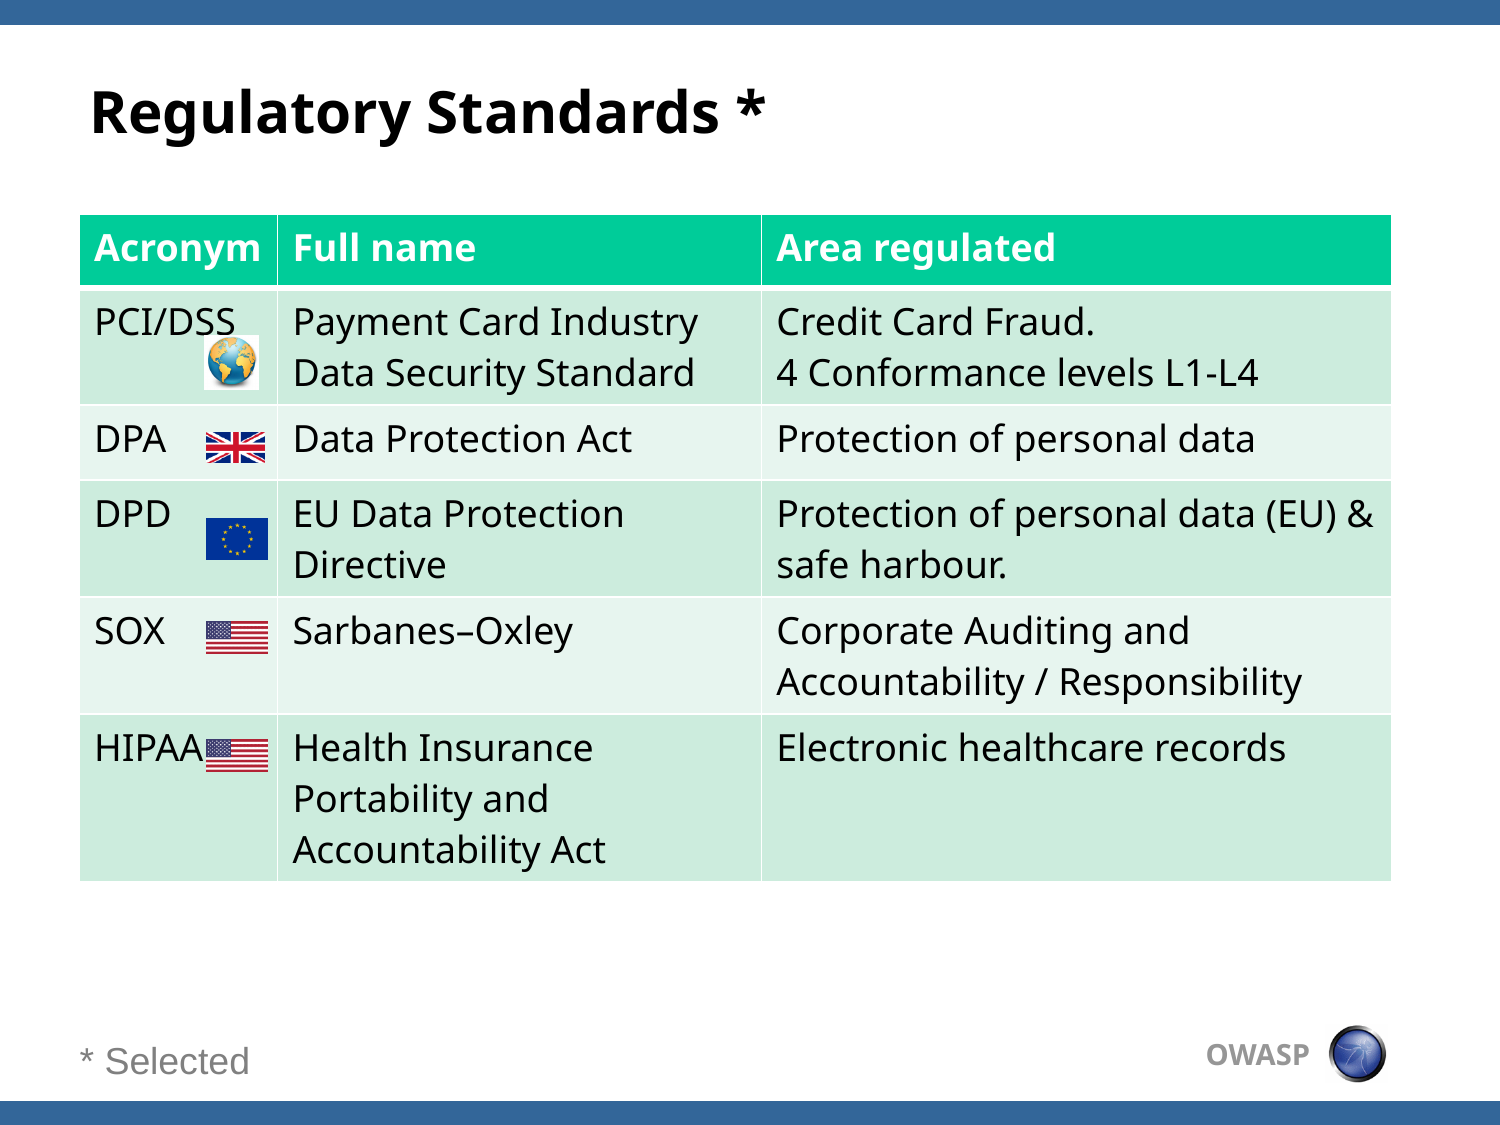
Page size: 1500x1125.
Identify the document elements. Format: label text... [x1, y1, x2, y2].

table_header Area regulated [762, 215, 1391, 285]
table_cell PCI/DSS [80, 291, 277, 404]
table_cell DPD [80, 481, 277, 596]
title Regulatory Standards * [75, 32, 1425, 188]
picture [204, 335, 259, 390]
table_header Full name [278, 215, 761, 285]
table_header Acronym [80, 215, 277, 285]
table_cell Payment Card Industry Data Security Standard [278, 291, 761, 404]
picture [206, 739, 268, 772]
picture [206, 621, 268, 654]
table_cell EU Data Protection Directive [278, 481, 761, 596]
table_cell Corporate Auditing and Accountability / Responsibility [762, 598, 1391, 713]
table_cell Credit Card Fraud. 4 Conformance levels L1-L4 [762, 291, 1391, 404]
table_cell Electronic healthcare records [762, 715, 1391, 881]
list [206, 432, 265, 463]
table_cell SOX [80, 598, 277, 713]
table_cell Health Insurance Portability and Accountability Act [278, 715, 761, 881]
text_box * Selected [64, 1029, 514, 1090]
table_cell Protection of personal data [762, 406, 1391, 479]
picture [1325, 1024, 1388, 1083]
table_cell HIPAA [80, 715, 277, 881]
table_cell DPA [80, 406, 277, 479]
picture [206, 518, 268, 560]
table_cell Data Protection Act [278, 406, 761, 479]
table_cell Protection of personal data (EU) & safe harbour. [762, 481, 1391, 596]
table_cell Sarbanes–Oxley [278, 598, 761, 713]
